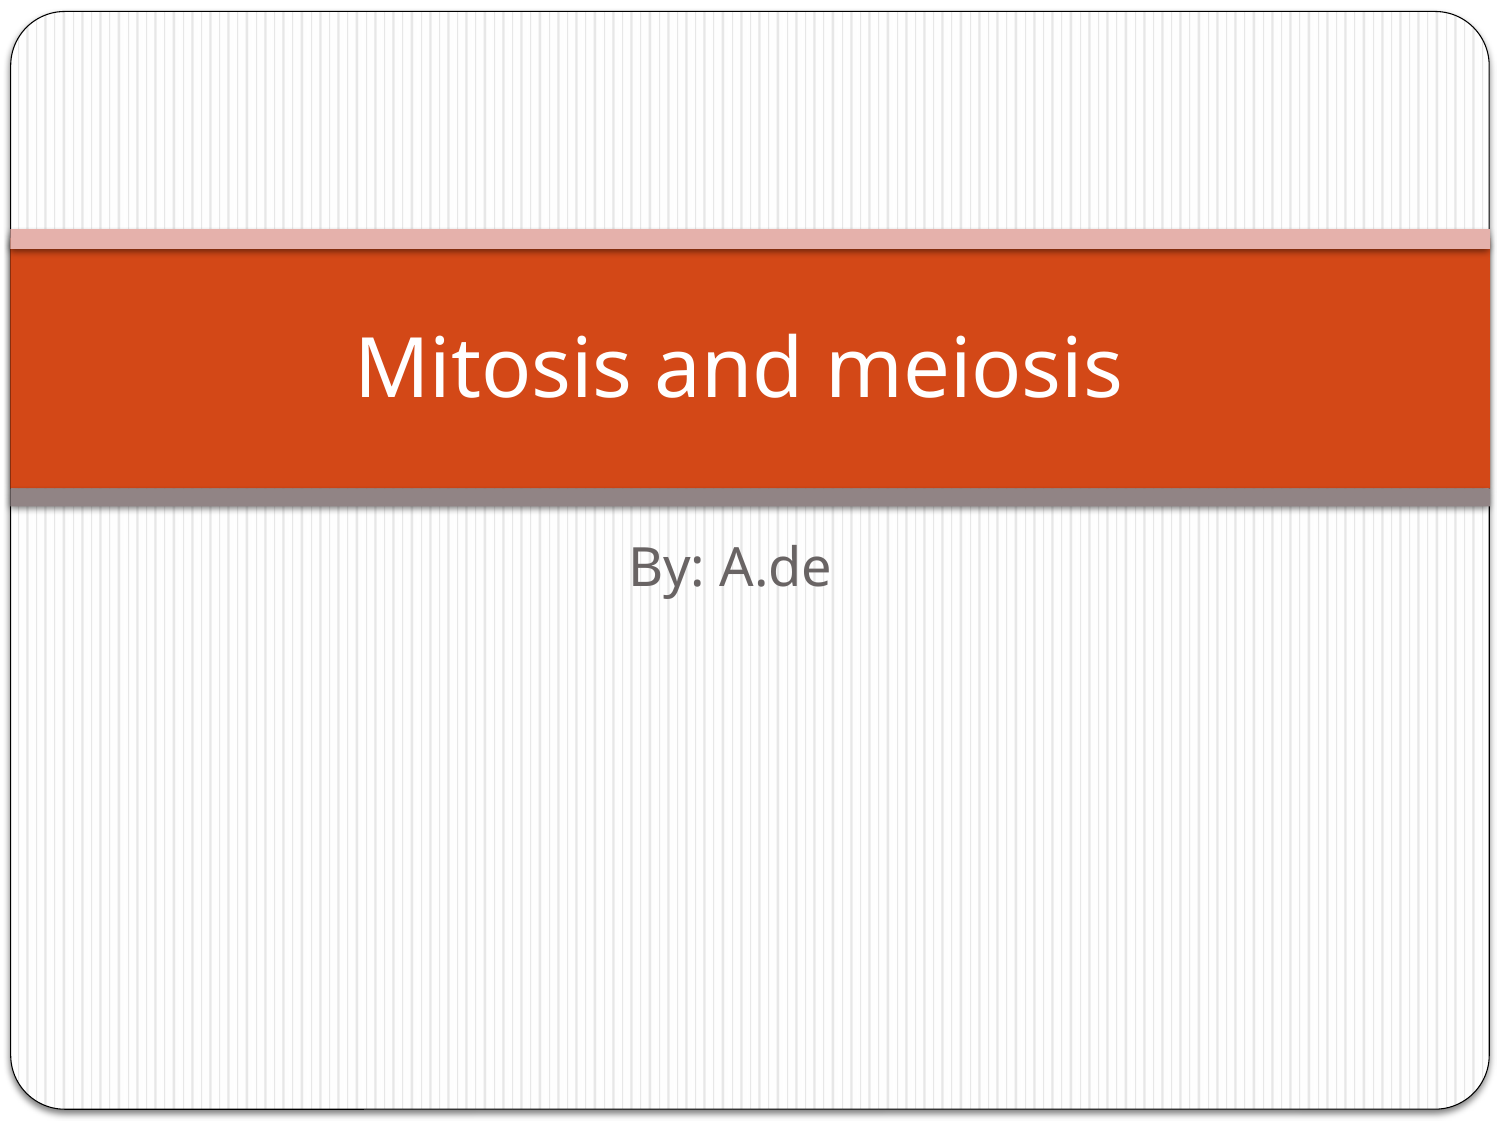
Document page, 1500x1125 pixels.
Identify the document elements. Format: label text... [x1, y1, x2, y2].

title Mitosis and meiosis [75, 247, 1425, 489]
subtitle By: A.de [212, 525, 1263, 788]
